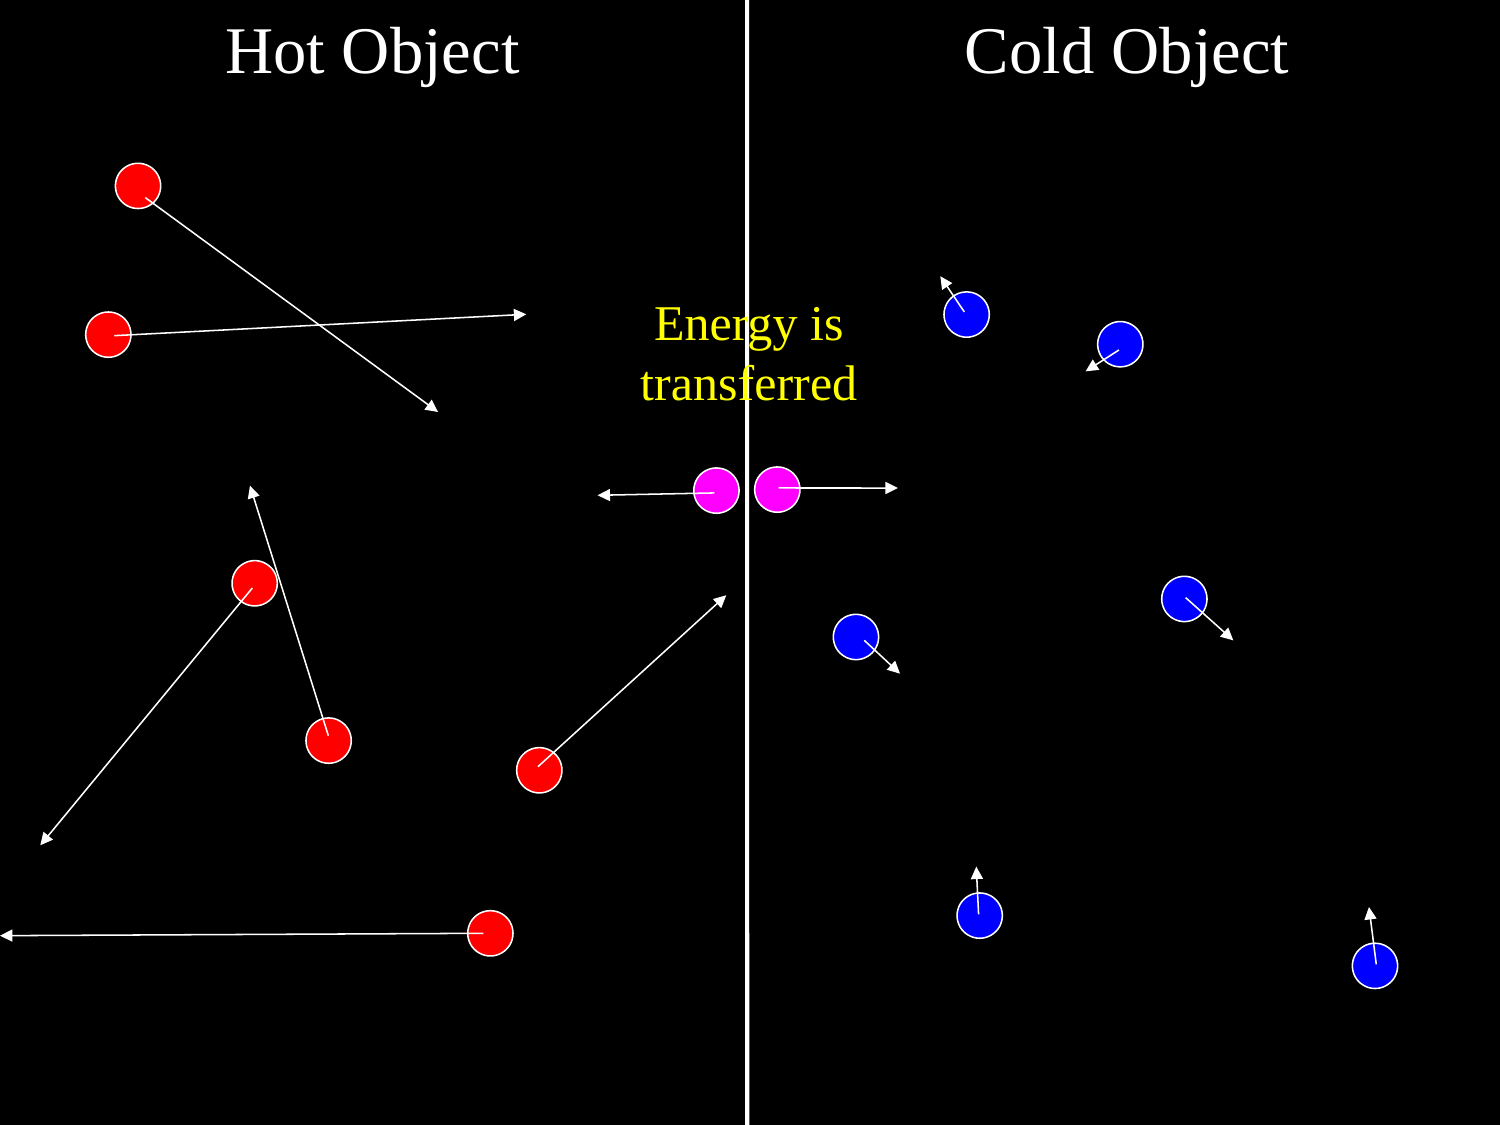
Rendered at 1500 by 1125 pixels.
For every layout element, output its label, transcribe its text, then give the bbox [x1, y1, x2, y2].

text_box [516, 747, 562, 793]
text_box [537, 595, 727, 767]
text_box [1161, 576, 1208, 622]
text_box [0, 929, 484, 942]
text_box [467, 910, 514, 956]
text_box [693, 467, 740, 514]
text_box [145, 197, 439, 412]
text_box [1085, 349, 1120, 372]
text_box Cold Object [754, 0, 1500, 95]
text_box [940, 276, 965, 312]
text_box [754, 466, 800, 513]
text_box [115, 163, 161, 209]
text_box [1364, 907, 1377, 965]
text_box [320, 308, 527, 326]
text_box [85, 311, 131, 358]
text_box [1097, 321, 1143, 367]
text_box [864, 640, 901, 674]
text_box [305, 717, 352, 764]
text_box [1352, 943, 1398, 989]
text_box [778, 481, 898, 495]
text_box [957, 892, 1003, 939]
text_box [833, 614, 879, 660]
text_box [1185, 597, 1234, 641]
text_box [970, 866, 984, 915]
text_box Hot Object [0, 0, 746, 95]
text_box [40, 587, 253, 846]
text_box [247, 485, 329, 736]
text_box Energy is transferred [571, 283, 927, 418]
text_box [597, 488, 715, 502]
text_box [943, 291, 990, 338]
text_box [232, 560, 278, 606]
